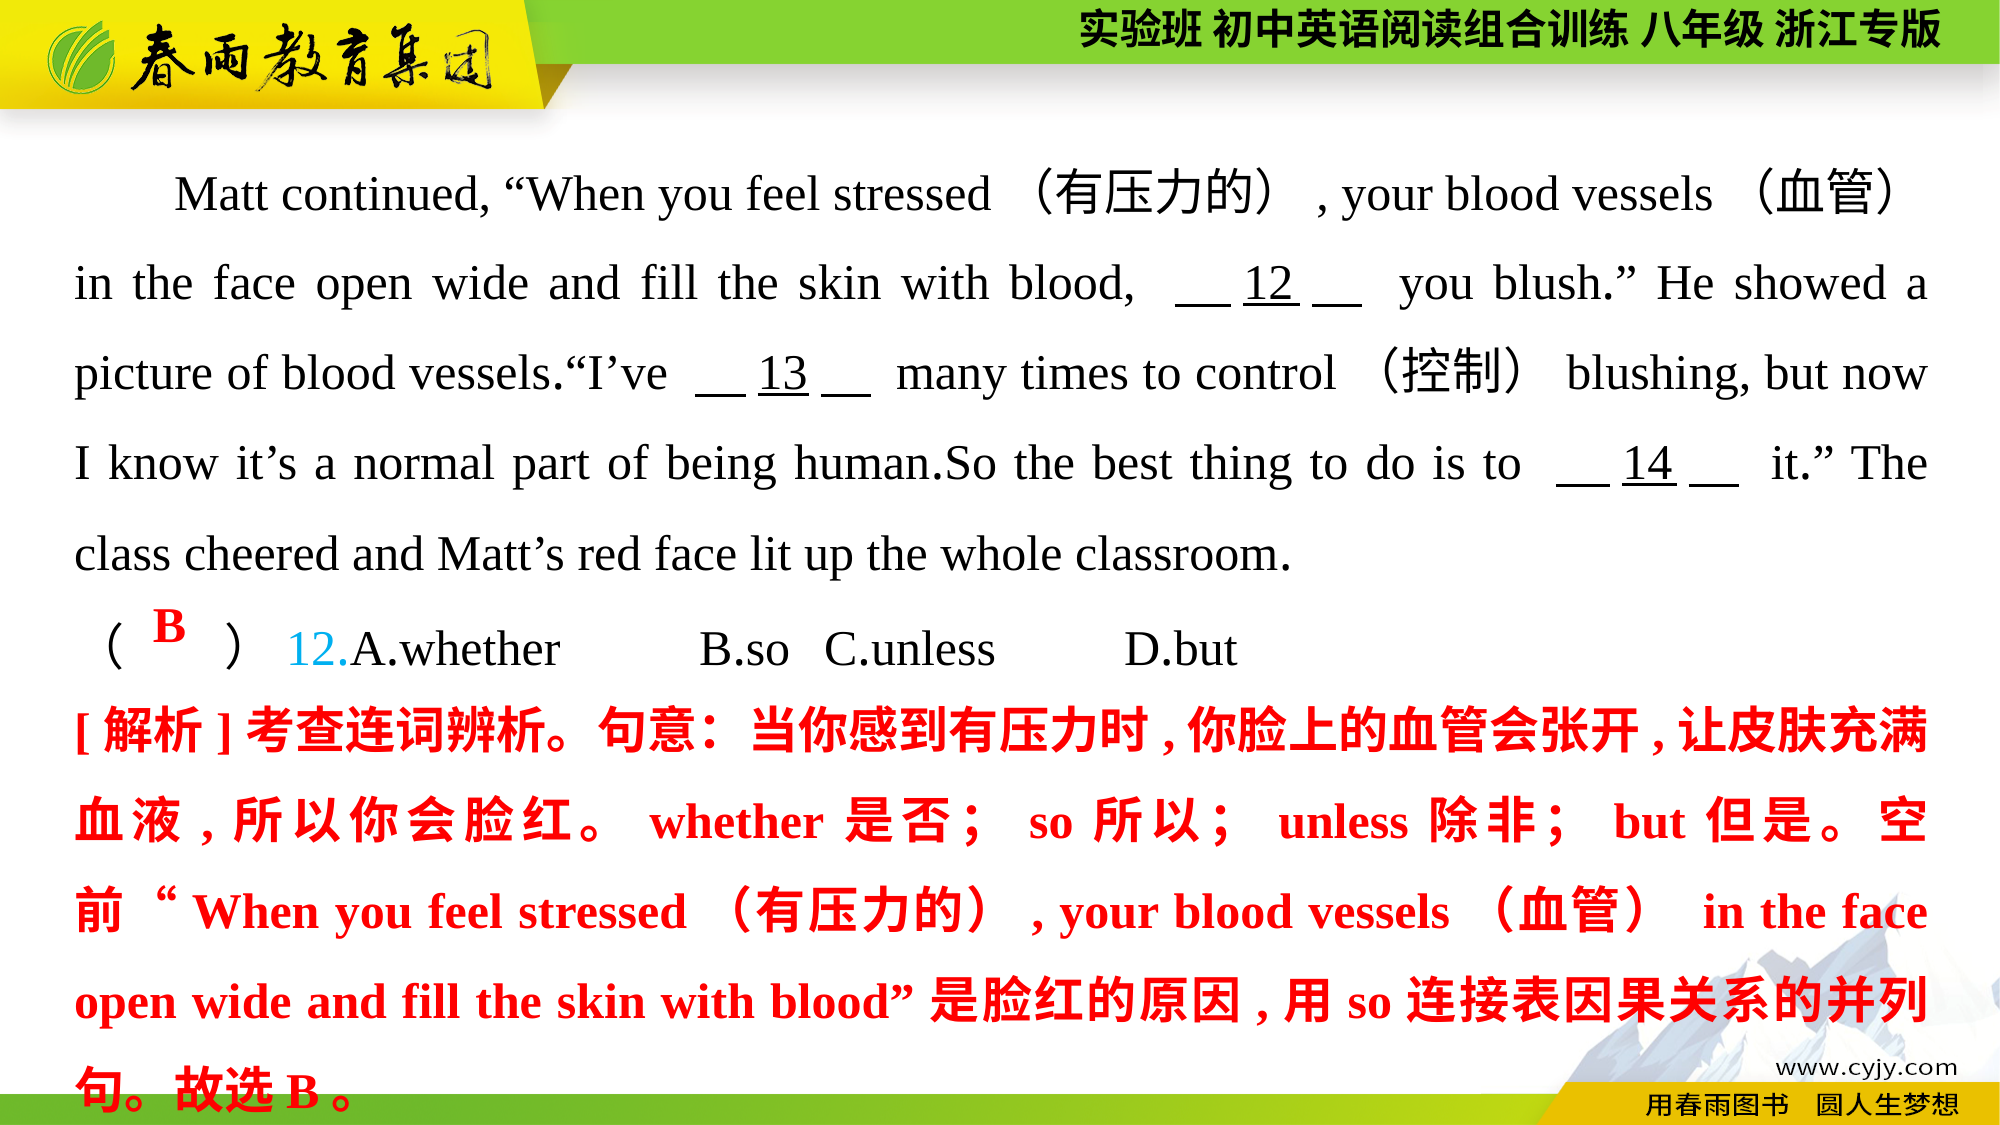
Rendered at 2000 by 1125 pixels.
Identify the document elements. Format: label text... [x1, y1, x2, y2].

list Matt continued, “When you feel stressed（有压力的）, your blood vessels（血管）in the face open wide and fill the skin with blood, 12 you blush.” He showed a picture of blood vessels.“I’ve 13 many times to control（控制）blushing, but now I know it’s a normal part of being human.So the best thing to do is to 14 it.” The class cheered and Matt’s red face lit up the whole classroom. [59, 122, 1944, 581]
picture [0, 0, 2000, 1125]
text_box [解析]考查连词辨析。句意：当你感到有压力时,你脸上的血管会张开,让皮肤充满血液,所以你会脸红。whether是否；so所以；unless除非；but但是。空前“When you feel stressed（有压力的）, your blood vessels（血管） in the face open wide and fill the skin with blood”是脸红的原因,用so连接表因果关系的并列句。故选B。 [59, 661, 1944, 1125]
text_box （ ）12.A.whether B.so C.unless D.but [59, 581, 1944, 661]
text_box B [138, 585, 202, 661]
